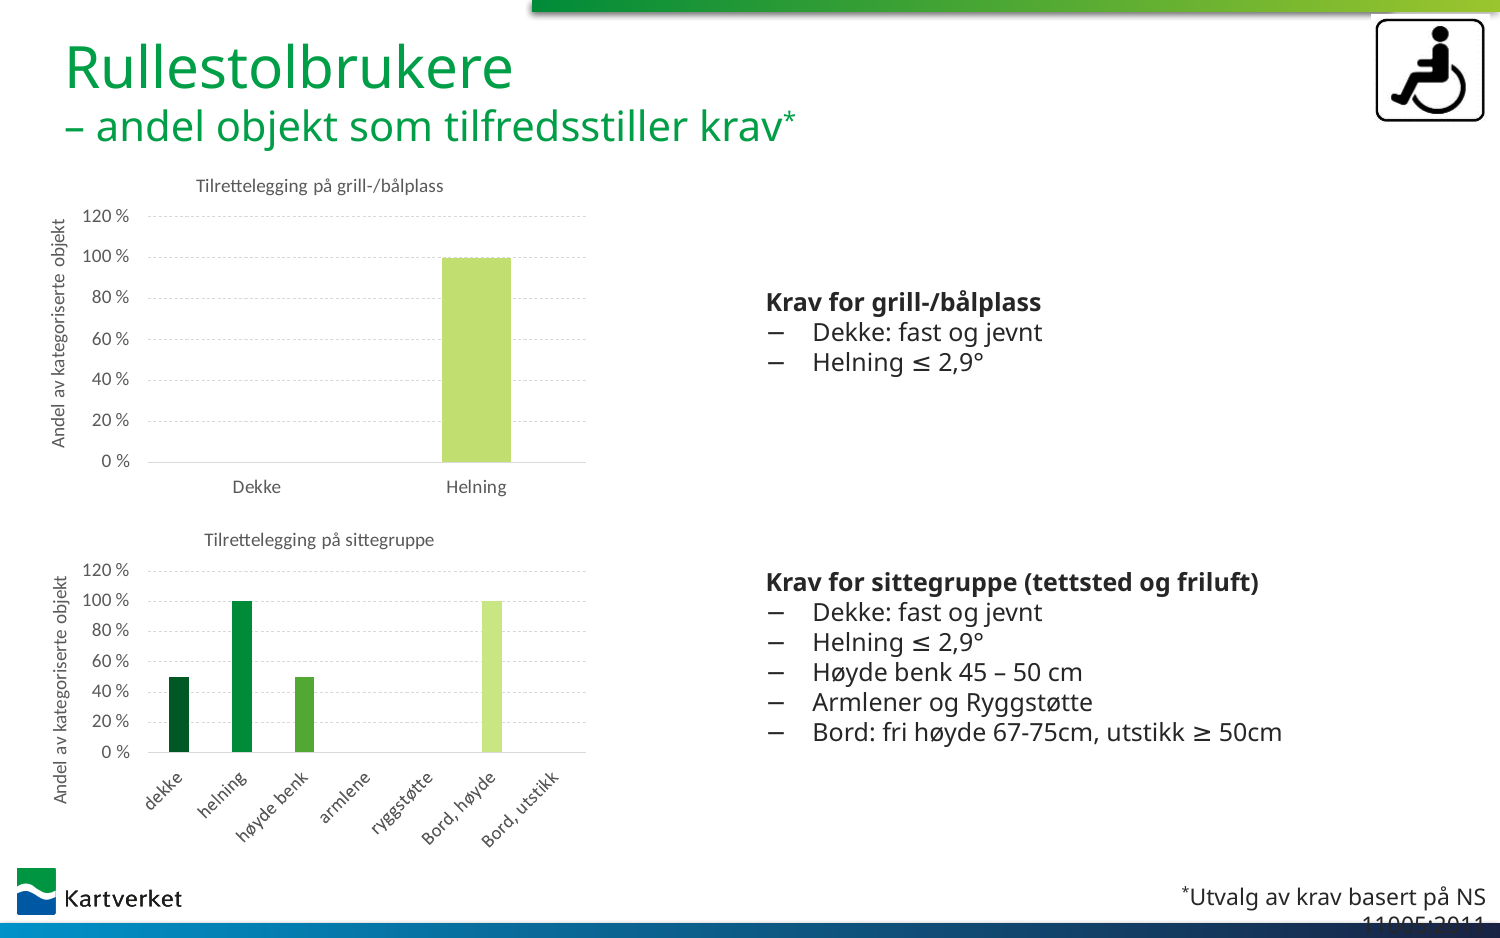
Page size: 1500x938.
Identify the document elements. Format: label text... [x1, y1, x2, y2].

picture [41, 520, 597, 859]
picture [1371, 13, 1491, 127]
text_box Krav for grill-/bålplass Dekke: fast og jevnt Helning ≤ 2,9° [750, 279, 1452, 384]
picture [41, 166, 597, 505]
text_box Rullestolbrukere – andel objekt som tilfredsstiller krav* [49, 14, 1431, 158]
text_box *Utvalg av krav basert på NS 11005:2011 [1068, 873, 1500, 938]
text_box Krav for sittegruppe (tettsted og friluft) Dekke: fast og jevnt Helning ≤ 2,9° Høyde benk 45 – 50 cm Armlener og Ryggstøtte Bord: fri høyde 67-75cm, utstikk ≥ 50cm [750, 559, 1500, 754]
